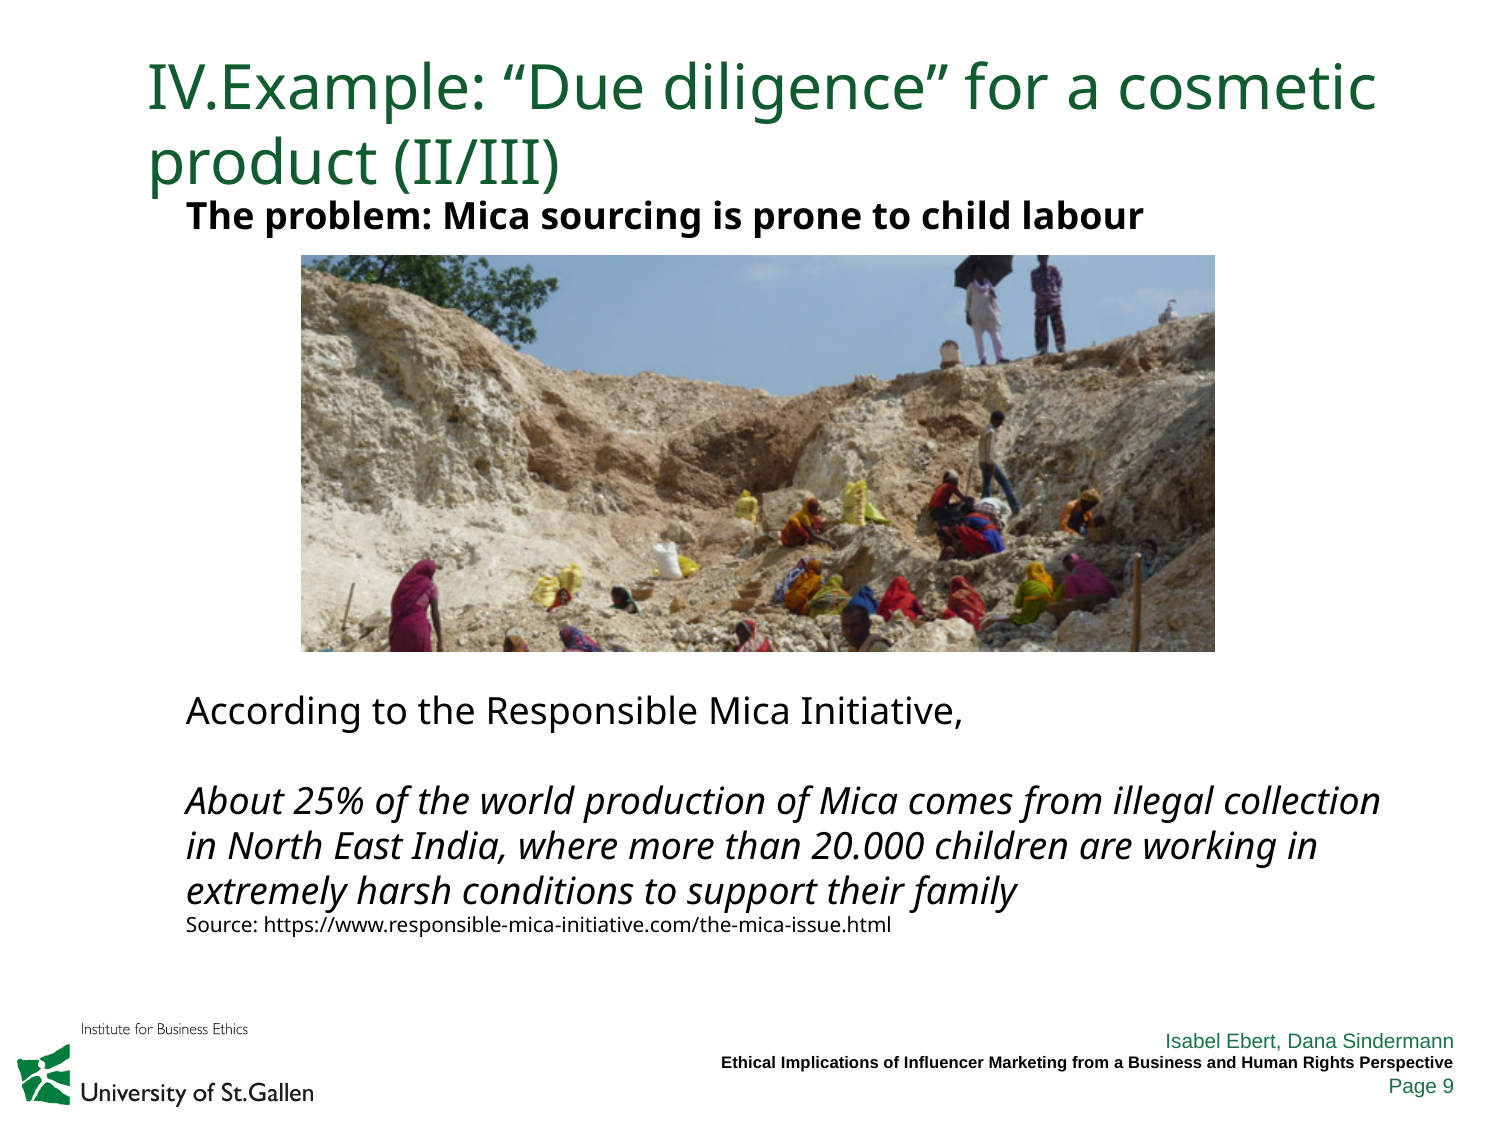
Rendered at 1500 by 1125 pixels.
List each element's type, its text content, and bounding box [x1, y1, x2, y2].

picture [17, 1023, 313, 1107]
text_box The problem: Mica sourcing is prone to child labour According to the Responsible Mica Initiative, About 25% of the world production of Mica comes from illegal collection in North East India, where more than 20.000 children are working in extremely harsh conditions to support their family Source: https://www.responsible-mica-initiative.com/the-mica-issue.html [171, 184, 1400, 1035]
picture [300, 255, 1216, 652]
title IV.Example: “Due diligence” for a cosmetic product (II/III) [147, 47, 1477, 149]
